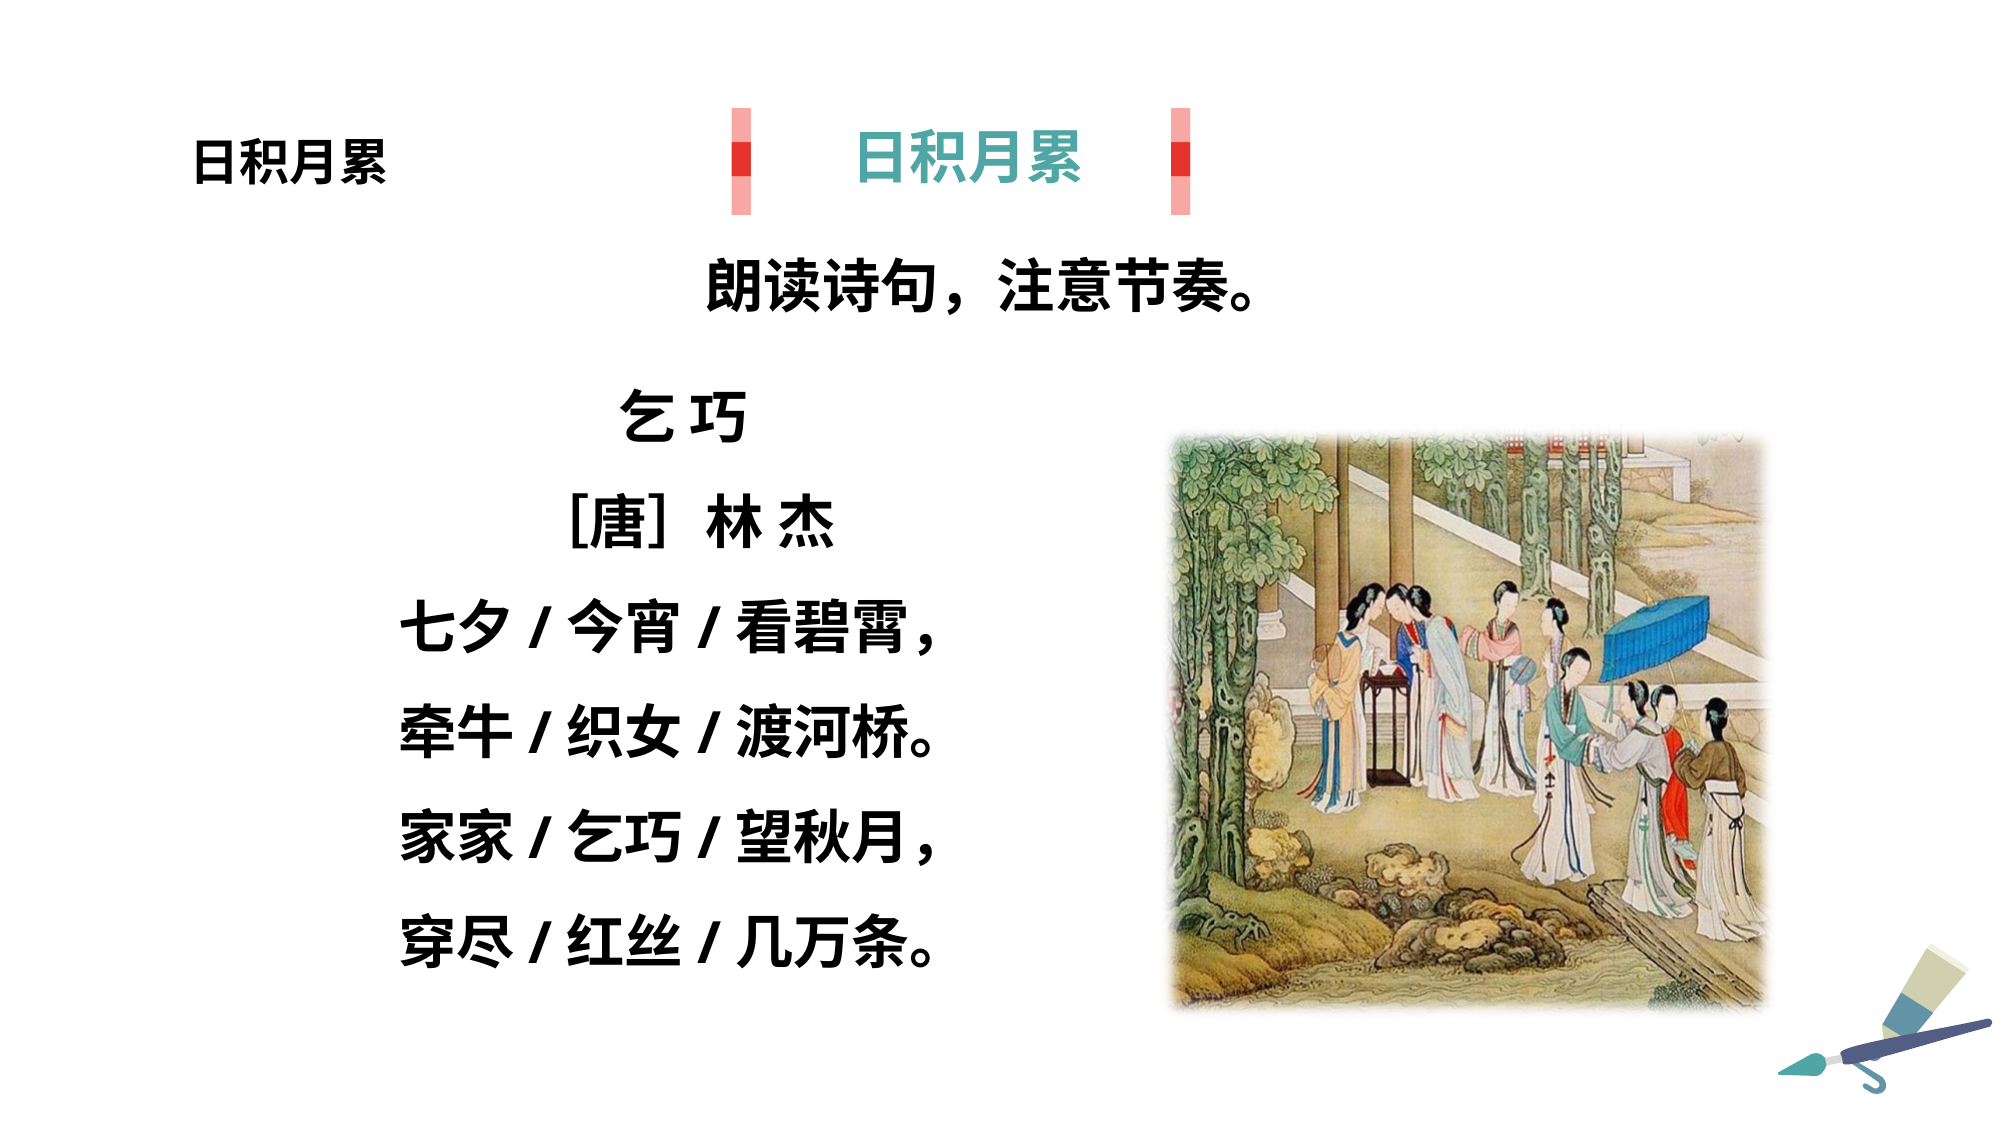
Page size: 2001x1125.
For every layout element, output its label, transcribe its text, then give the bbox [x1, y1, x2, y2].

text_box 日积月累 [174, 123, 405, 199]
text_box 日积月累 [766, 112, 1111, 198]
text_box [1811, 945, 1974, 1125]
text_box 乞 巧 ［唐］林 杰 七夕/今宵/看碧霄， 牵牛/织女/渡河桥。 家家/乞巧/望秋月， 穿尽/红丝/几万条。 [279, 335, 1087, 985]
text_box 朗读诗句，注意节奏。 [690, 241, 1304, 327]
picture [731, 103, 766, 215]
picture [1157, 424, 1779, 1022]
picture [1170, 103, 1205, 215]
